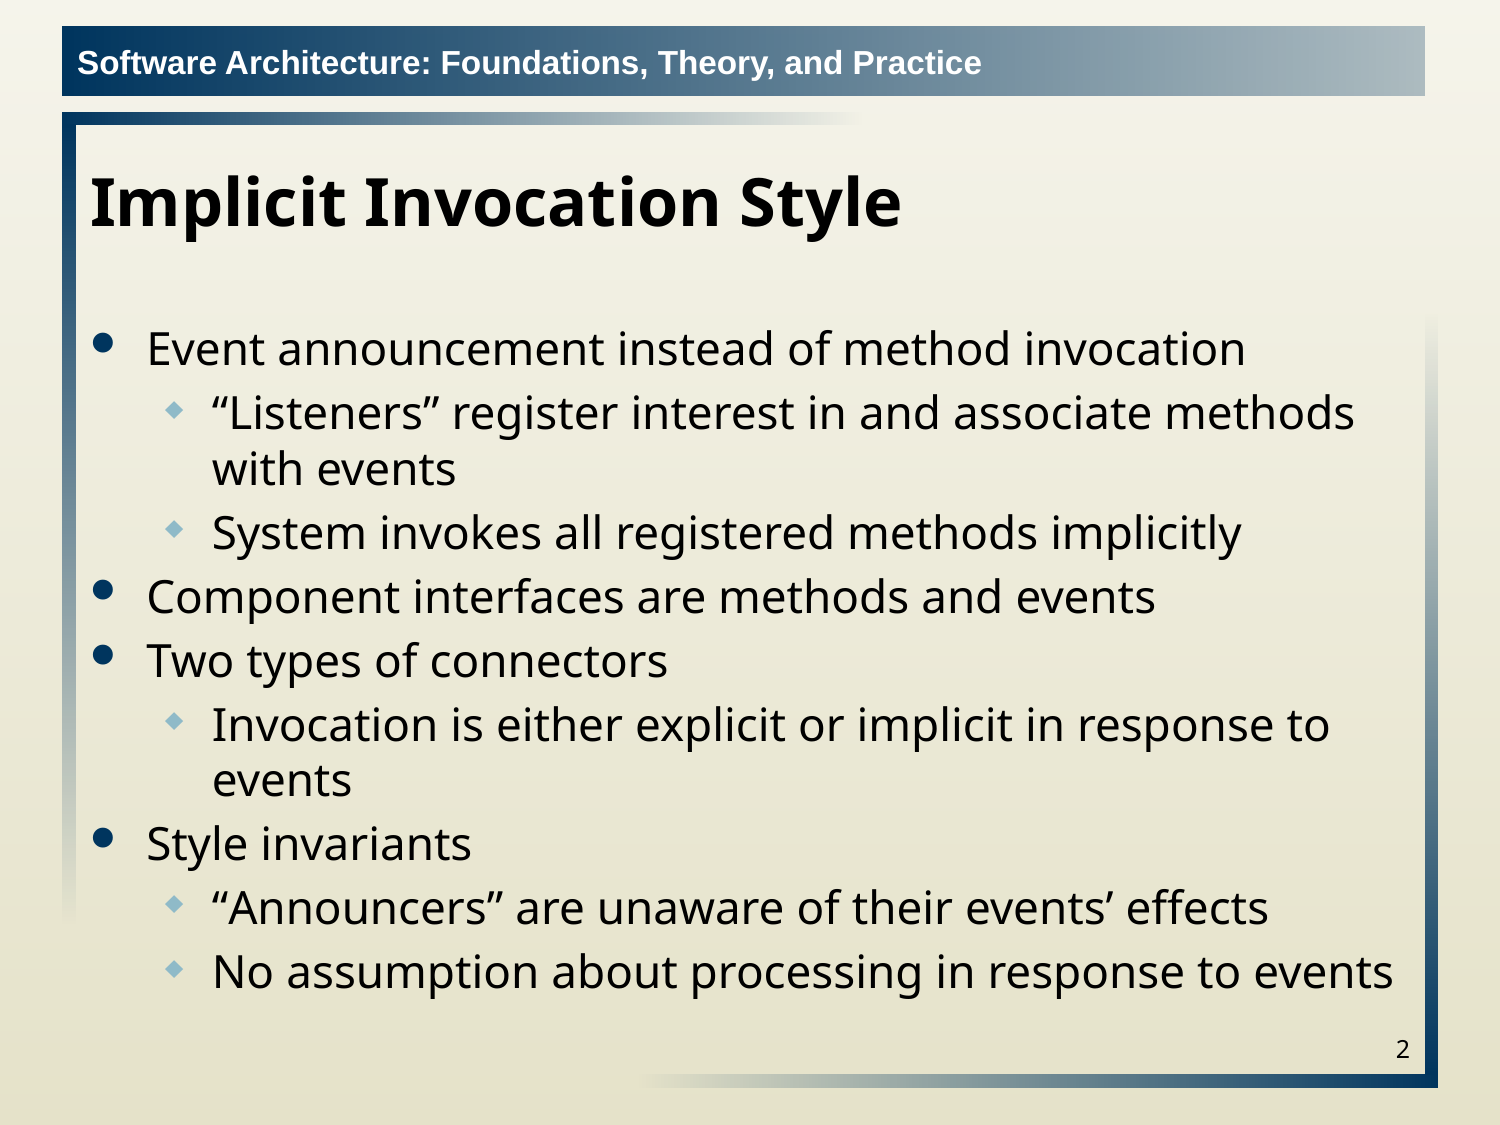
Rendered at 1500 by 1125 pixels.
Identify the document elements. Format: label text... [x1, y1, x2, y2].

list Event announcement instead of method invocation “Listeners” register interest in and associate methods with events System invokes all registered methods implicitly Component interfaces are methods and events Two types of connectors Invocation is either explicit or implicit in response to events Style invariants “Announcers” are unaware of their events’ effects No assumption about processing in response to events [75, 312, 1425, 1000]
slide_number 2 [1074, 999, 1426, 1076]
title Implicit Invocation Style [75, 125, 1425, 275]
